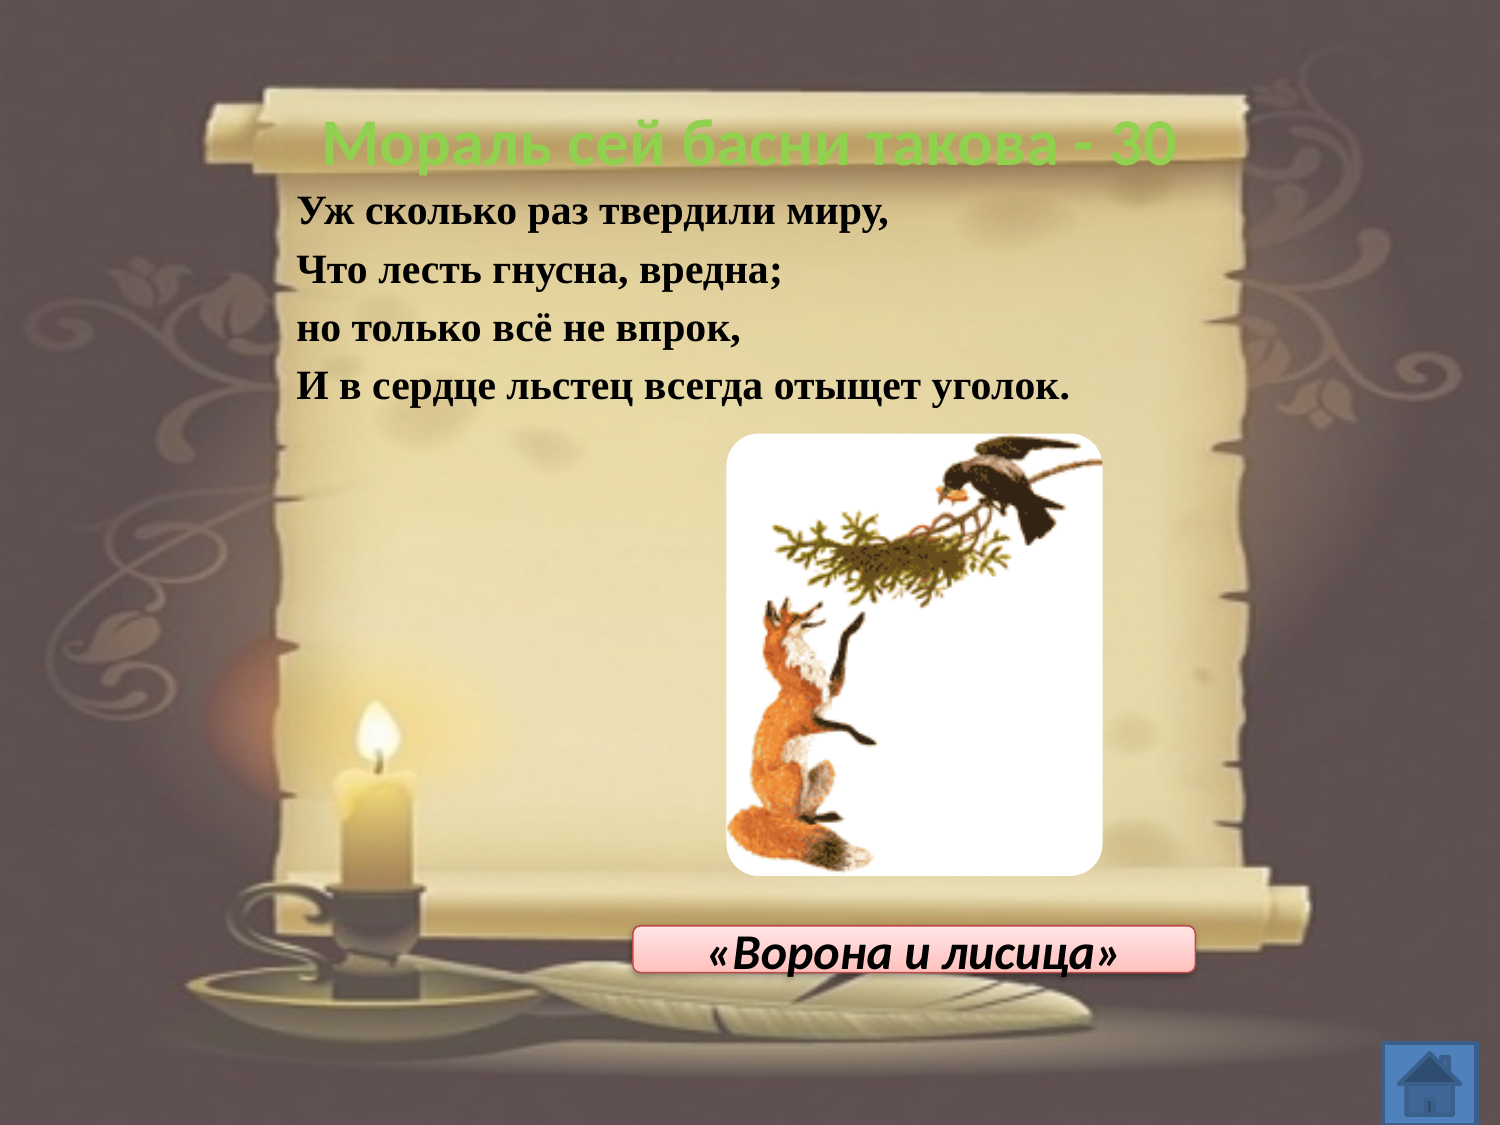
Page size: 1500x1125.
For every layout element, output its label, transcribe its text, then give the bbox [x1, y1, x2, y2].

title Чьё это? - 10 [0, 0, 1500, 1125]
text_box [1381, 1041, 1479, 1125]
list Уж сколько раз твердили миру, Что лесть гнусна, вредна; но только всё не впрок, И в сердце льстец всегда отыщет уголок. [280, 175, 1243, 423]
title Мораль сей басни такова - 30 [74, 44, 1426, 233]
text_box «Ворона и лисица» [632, 924, 1197, 974]
picture [726, 433, 1103, 877]
